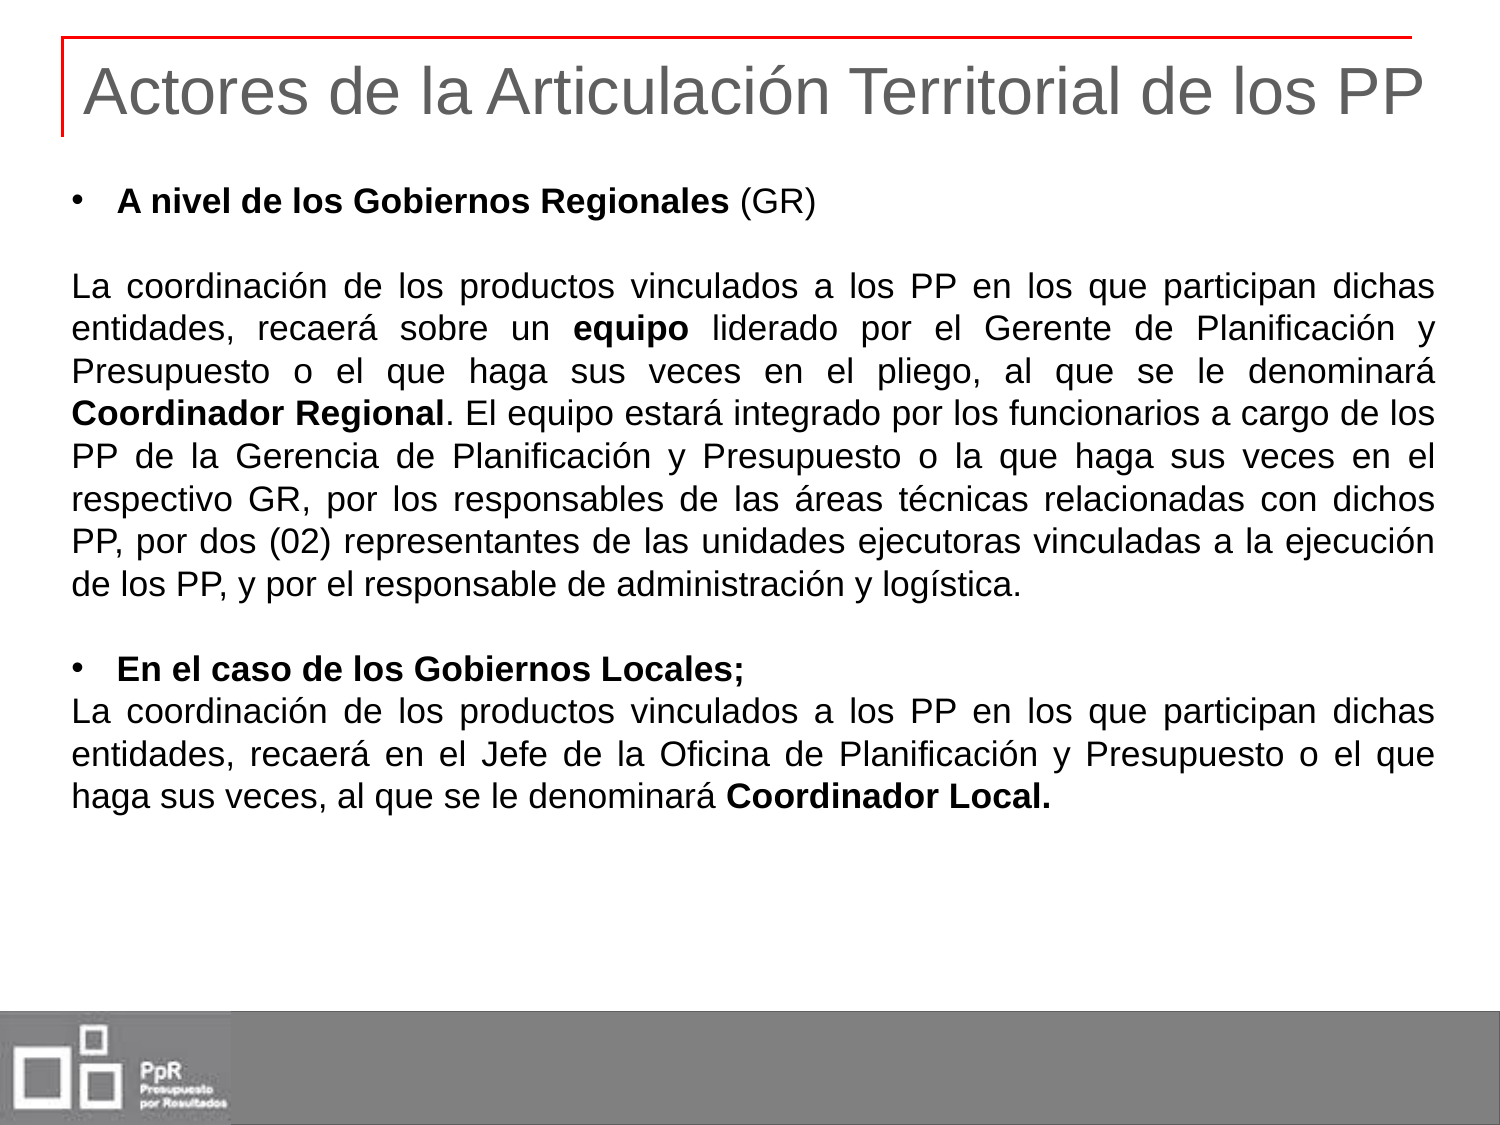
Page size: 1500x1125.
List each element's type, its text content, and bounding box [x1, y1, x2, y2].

title Actores de la Articulación Territorial de los PP [68, 40, 1495, 170]
picture [0, 1011, 231, 1125]
text_box A nivel de los Gobiernos Regionales (GR) La coordinación de los productos vinculados a los PP en los que participan dichas entidades, recaerá sobre un equipo liderado por el Gerente de Planificación y Presupuesto o el que haga sus veces en el pliego, al que se le denominará Coordinador Regional. El equipo estará integrado por los funcionarios a cargo de los PP de la Gerencia de Planificación y Presupuesto o la que haga sus veces en el respectivo GR, por los responsables de las áreas técnicas relacionadas con dichos PP, por dos (02) representantes de las unidades ejecutoras vinculadas a la ejecución de los PP, y por el responsable de administración y logística. En el caso de los Gobiernos Locales; La coordinación de los productos vinculados a los PP en los que participan dichas entidades, recaerá en el Jefe de la Oficina de Planificación y Presupuesto o el que haga sus veces, al que se le denominará Coordinador Local. [56, 170, 1452, 866]
